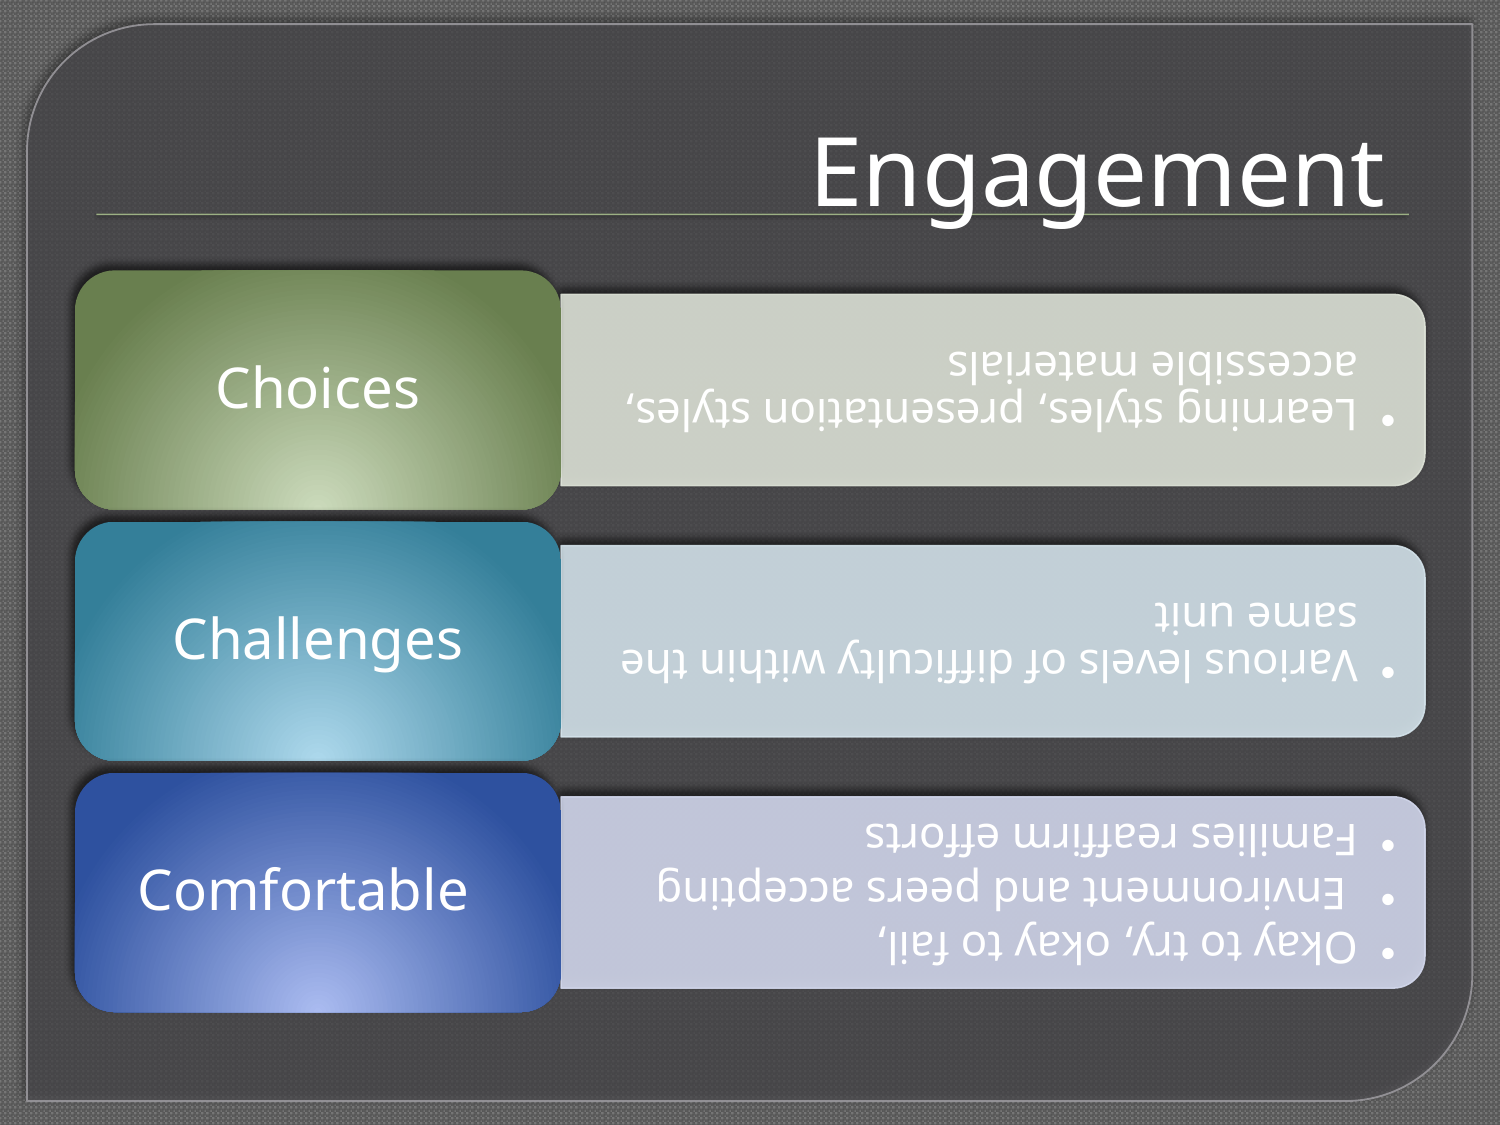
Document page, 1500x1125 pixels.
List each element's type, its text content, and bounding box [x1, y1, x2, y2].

title Engagement [75, 45, 1425, 233]
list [74, 269, 1426, 1013]
